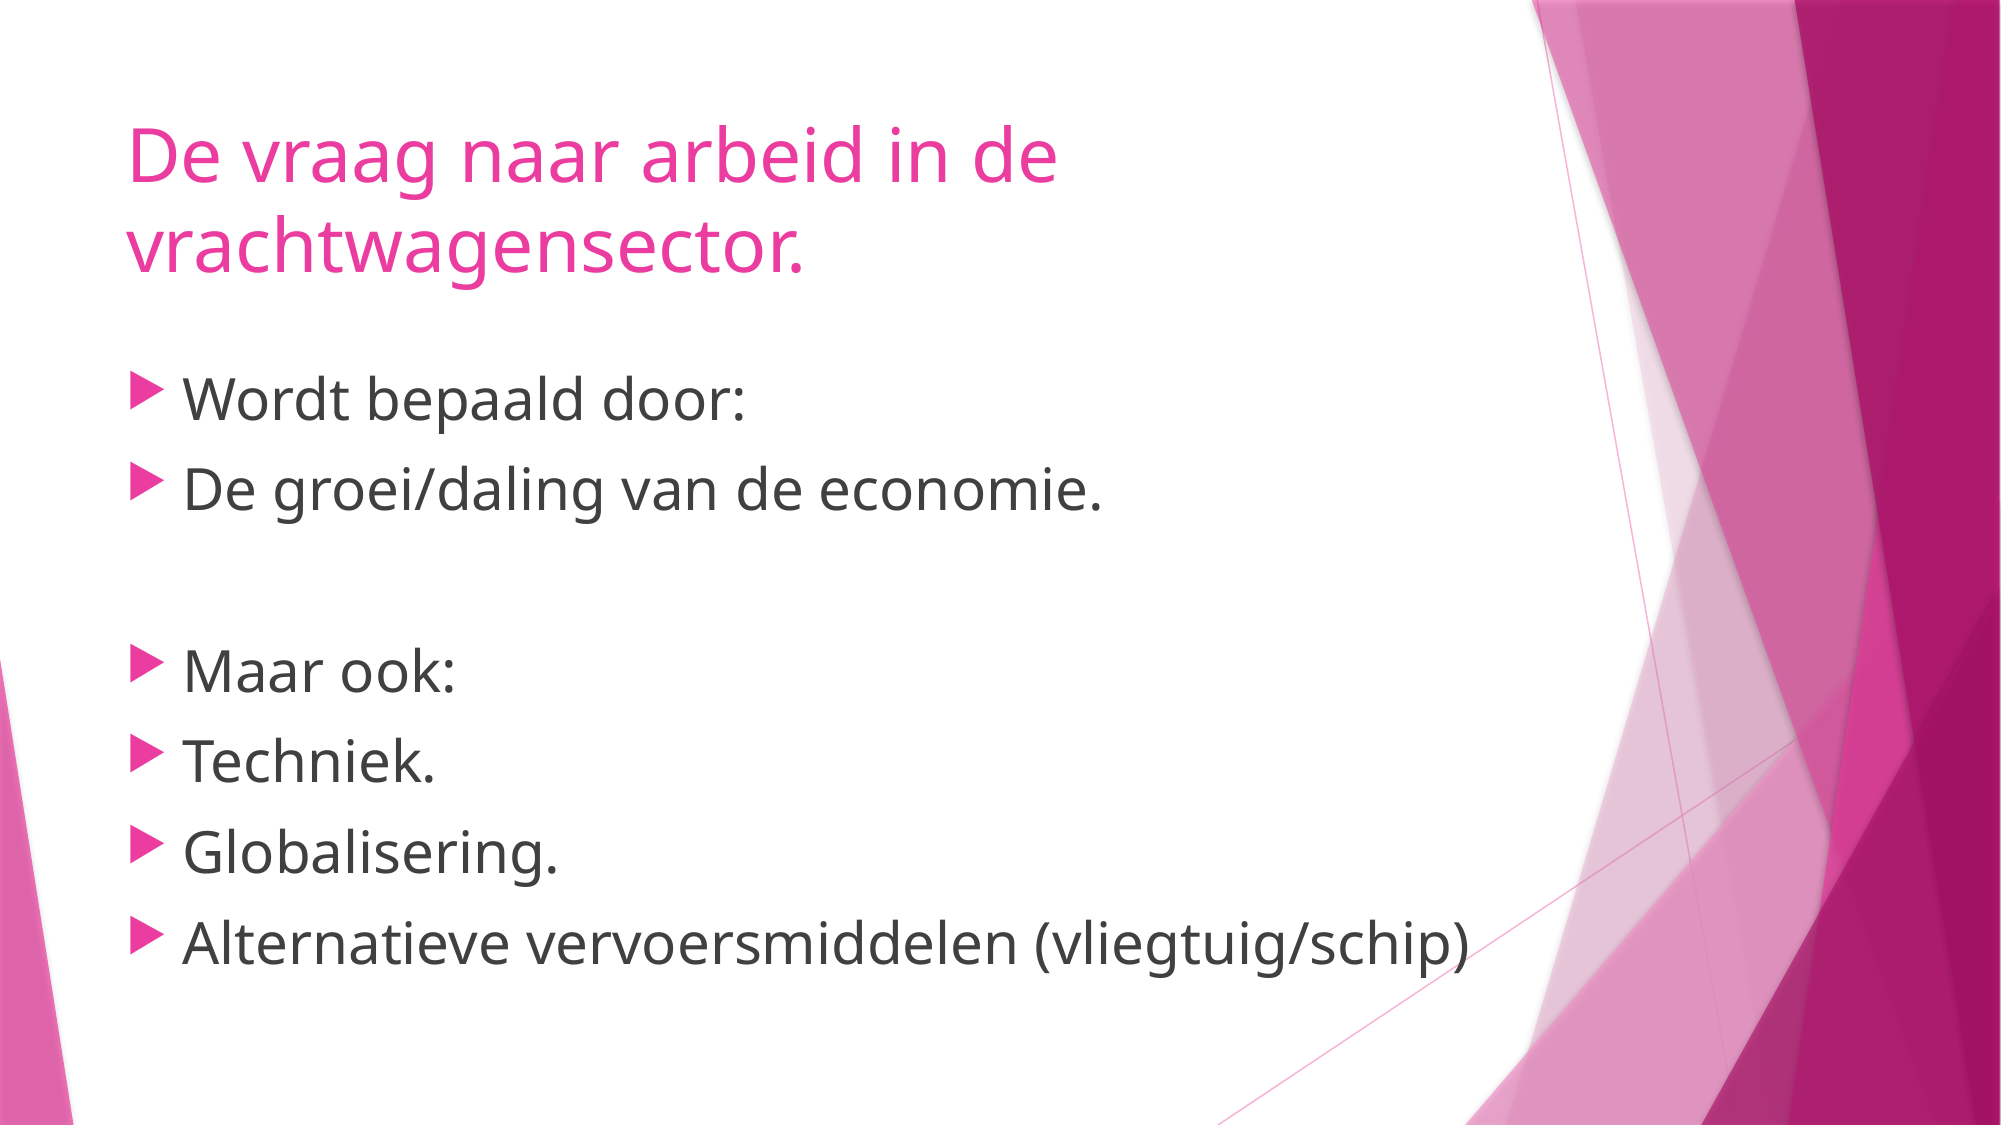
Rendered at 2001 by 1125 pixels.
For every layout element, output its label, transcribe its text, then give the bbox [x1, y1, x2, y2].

list Wordt bepaald door: De groei/daling van de economie. Maar ook: Techniek. Globalisering. Alternatieve vervoersmiddelen (vliegtuig/schip) [111, 354, 1522, 992]
title De vraag naar arbeid in de vrachtwagensector. [111, 99, 1522, 317]
